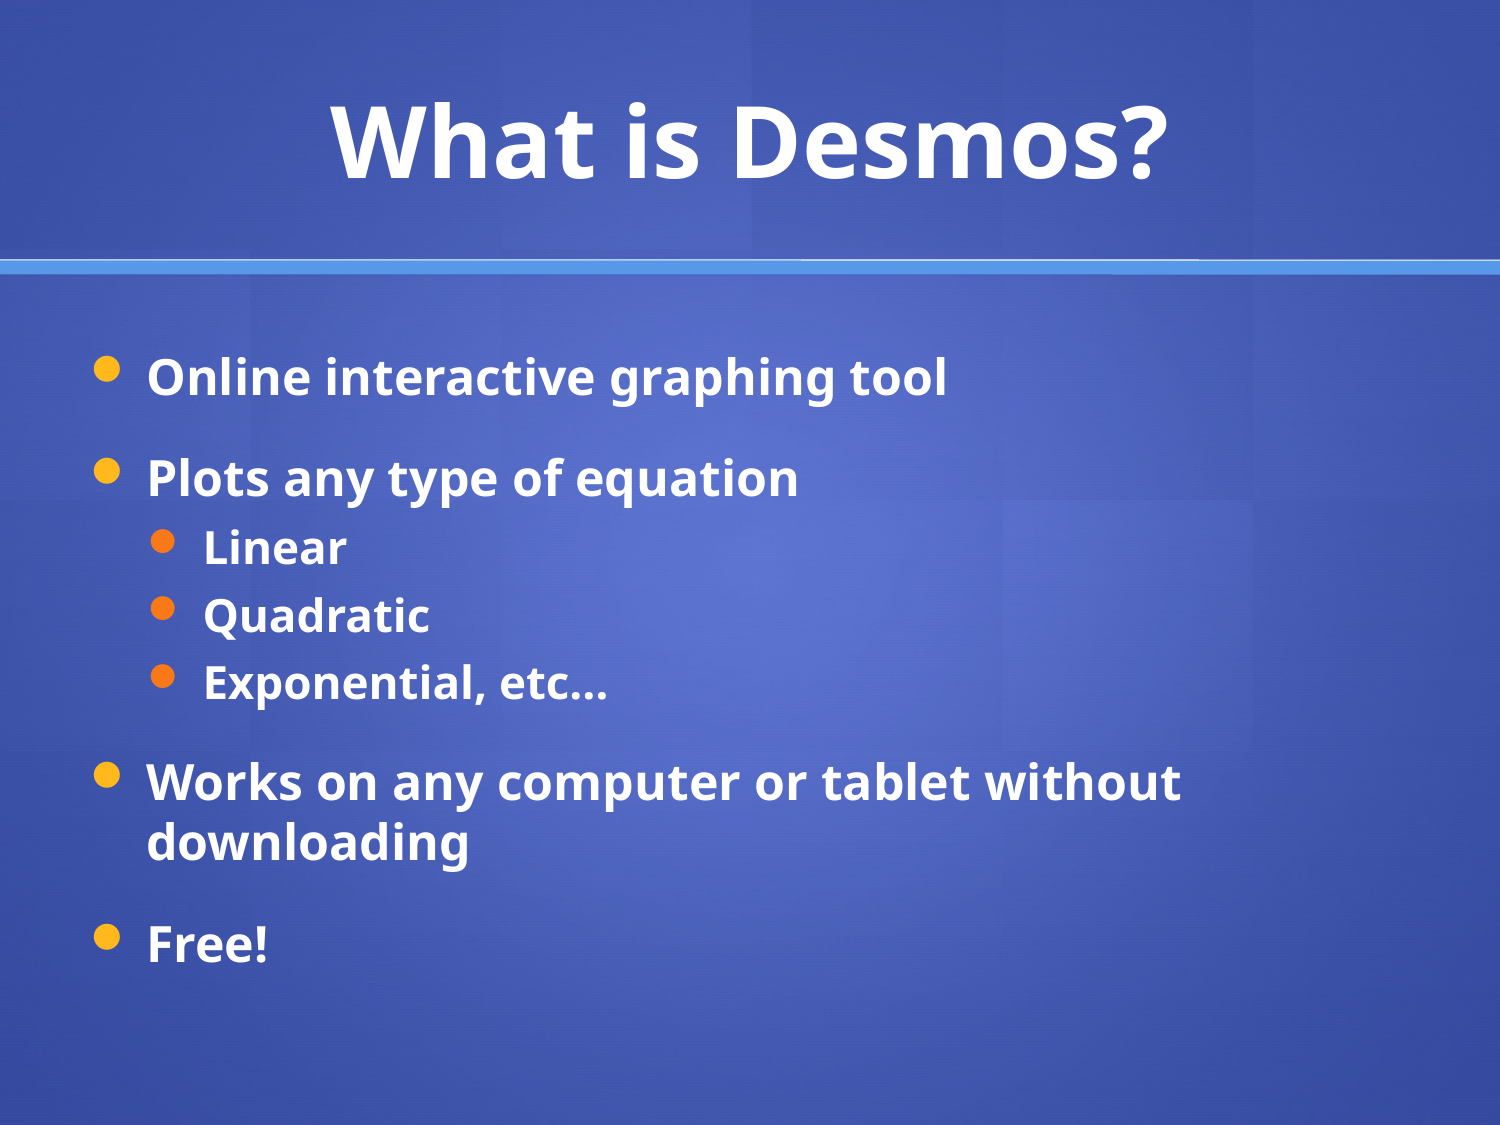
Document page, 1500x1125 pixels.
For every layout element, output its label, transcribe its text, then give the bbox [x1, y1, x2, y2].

list Online interactive graphing tool Plots any type of equation Linear Quadratic Exponential, etc… Works on any computer or tablet without downloading Free! [75, 337, 1425, 988]
title What is Desmos? [75, 45, 1425, 233]
